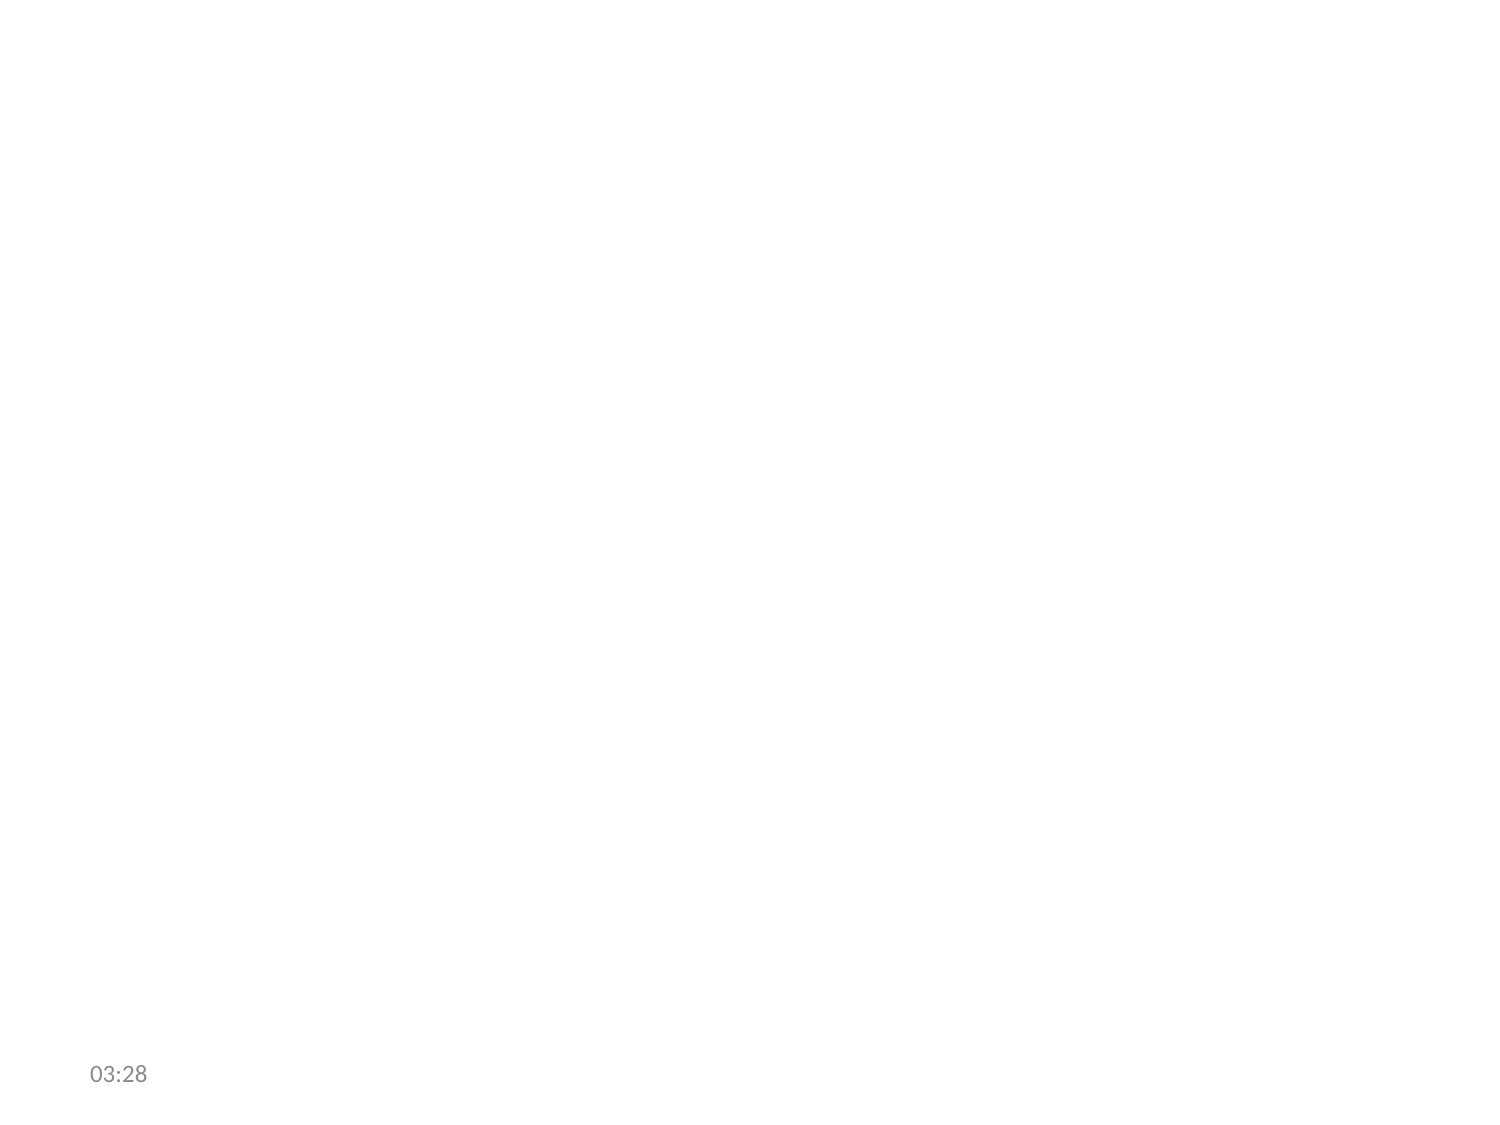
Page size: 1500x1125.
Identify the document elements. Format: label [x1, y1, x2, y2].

slide_number [75, 1042, 425, 1103]
